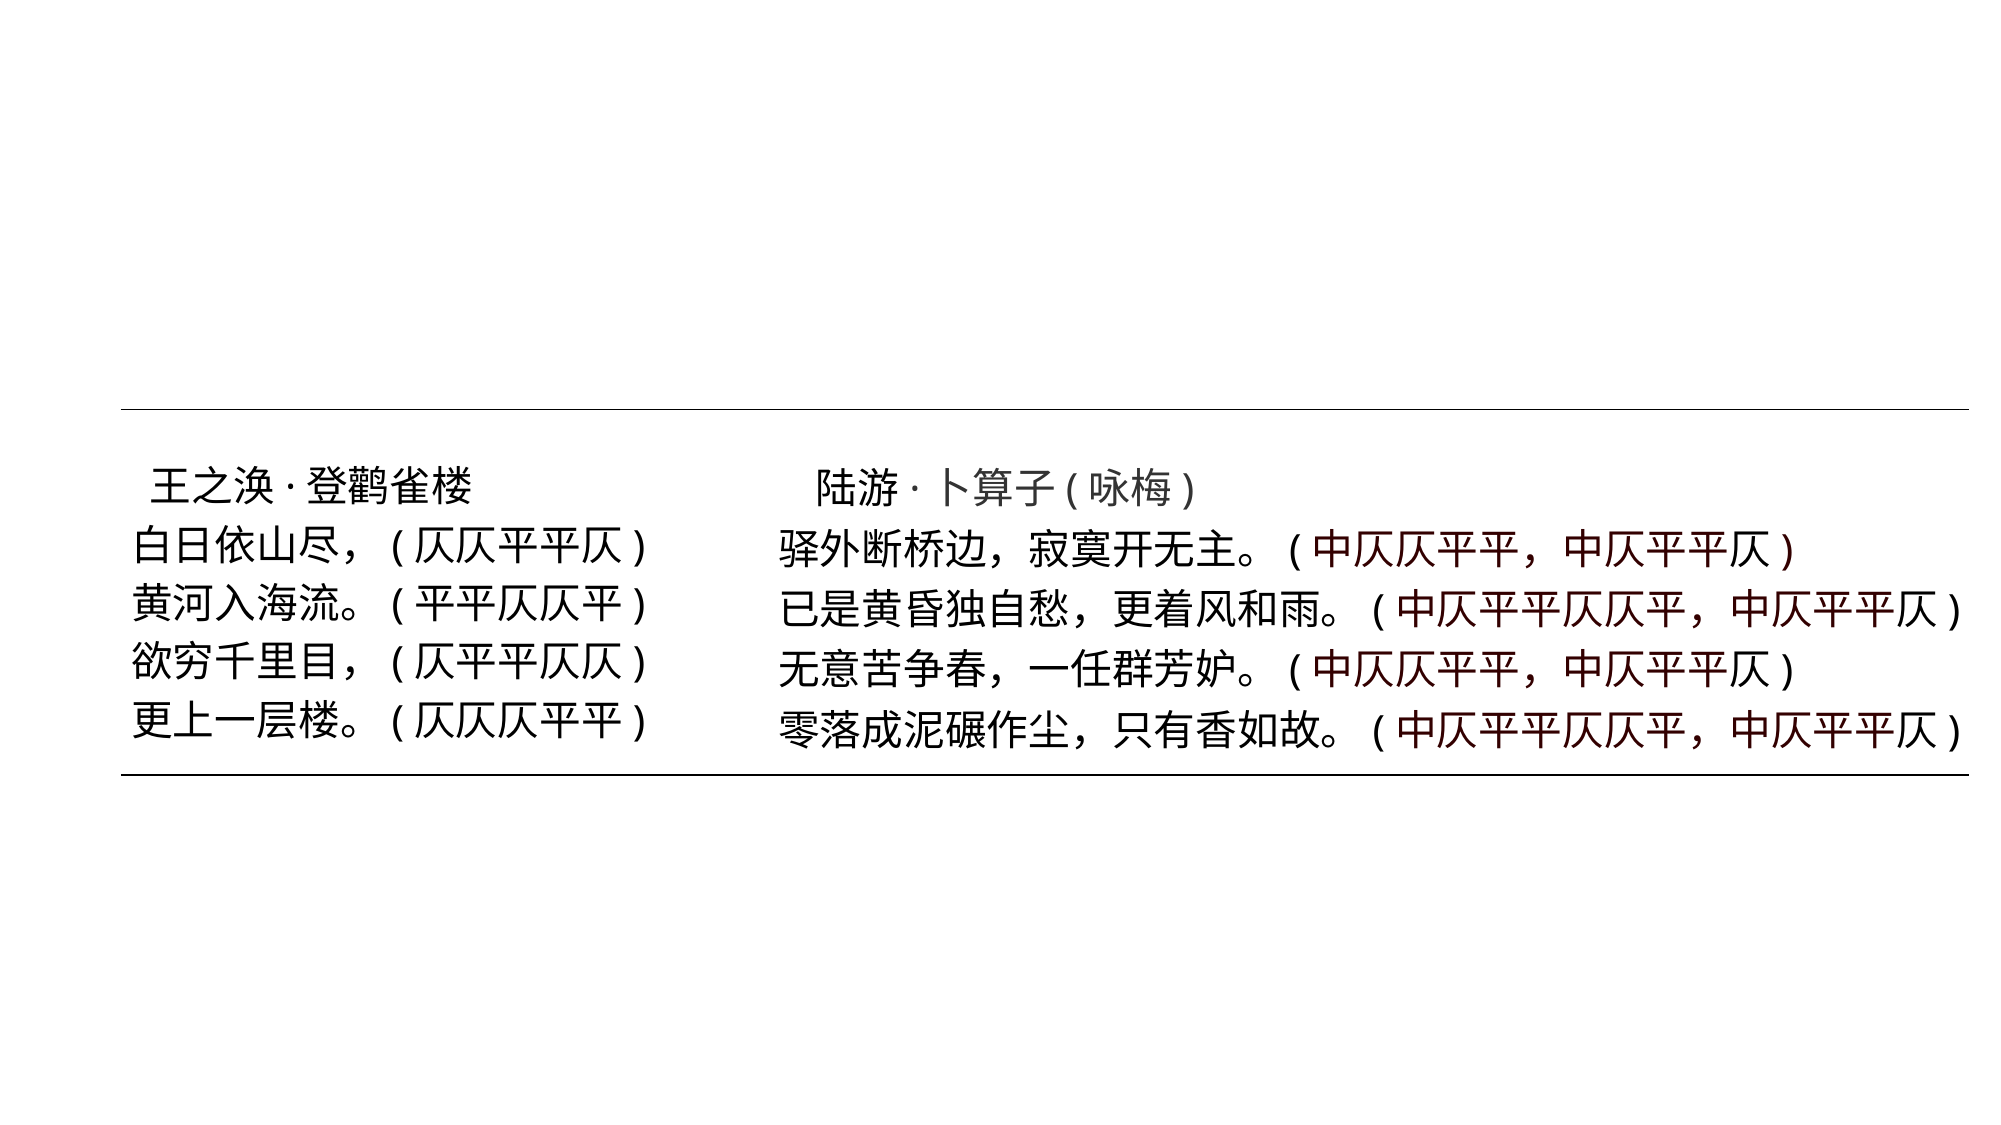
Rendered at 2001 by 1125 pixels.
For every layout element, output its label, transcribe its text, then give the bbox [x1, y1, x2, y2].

text_box 王之涣·登鹳雀楼 白日依山尽，(仄仄平平仄) 黄河入海流。(平平仄仄平) 欲穷千里目，(仄平平仄仄) 更上一层楼。(仄仄仄平平) [87, 444, 763, 751]
text_box 陆游·卜算子(咏梅) 驿外断桥边，寂寞开无主。(中仄仄平平，中仄平平仄) 已是黄昏独自愁，更着风和雨。(中仄平平仄仄平，中仄平平仄) 无意苦争春，一任群芳妒。(中仄仄平平，中仄平平仄) 零落成泥碾作尘，只有香如故。(中仄平平仄仄平，中仄平平仄) [763, 444, 2000, 762]
